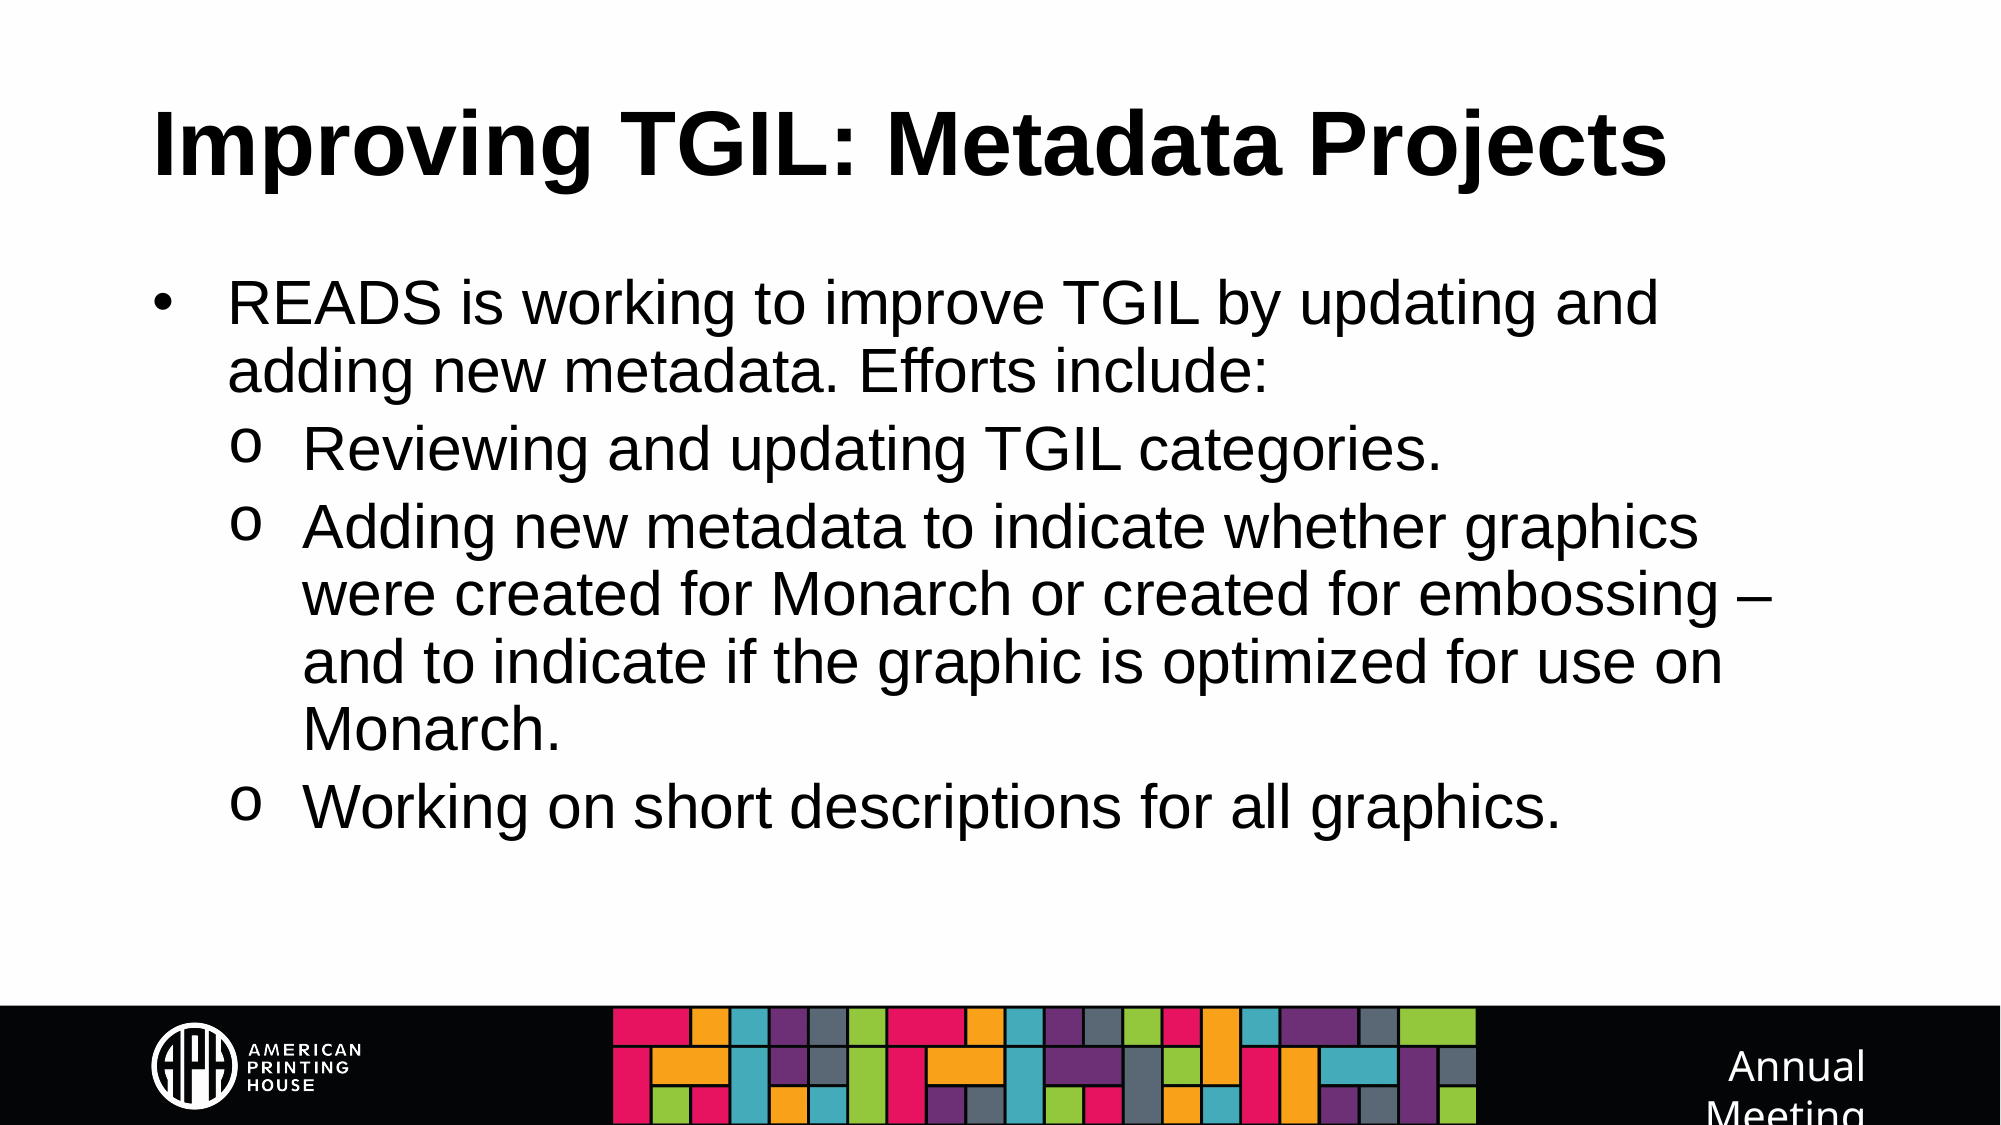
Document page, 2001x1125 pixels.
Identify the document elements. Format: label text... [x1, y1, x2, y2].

picture [1846, 1111, 1858, 1125]
picture [1771, 1111, 1783, 1118]
picture [1711, 1105, 1719, 1125]
picture [0, 0, 2001, 1125]
picture [1821, 1111, 1833, 1125]
title Improving TGIL: Metadata Projects [137, 59, 1863, 232]
list READS is working to improve TGIL by updating and adding new metadata. Efforts include: Reviewing and updating TGIL categories. Adding new metadata to indicate whether graphics were created for Monarch or created for embossing – and to indicate if the graphic is optimized for use on Monarch. Working on short descriptions for all graphics. [137, 263, 1863, 948]
picture [1727, 1107, 1734, 1125]
picture [1748, 1111, 1760, 1118]
